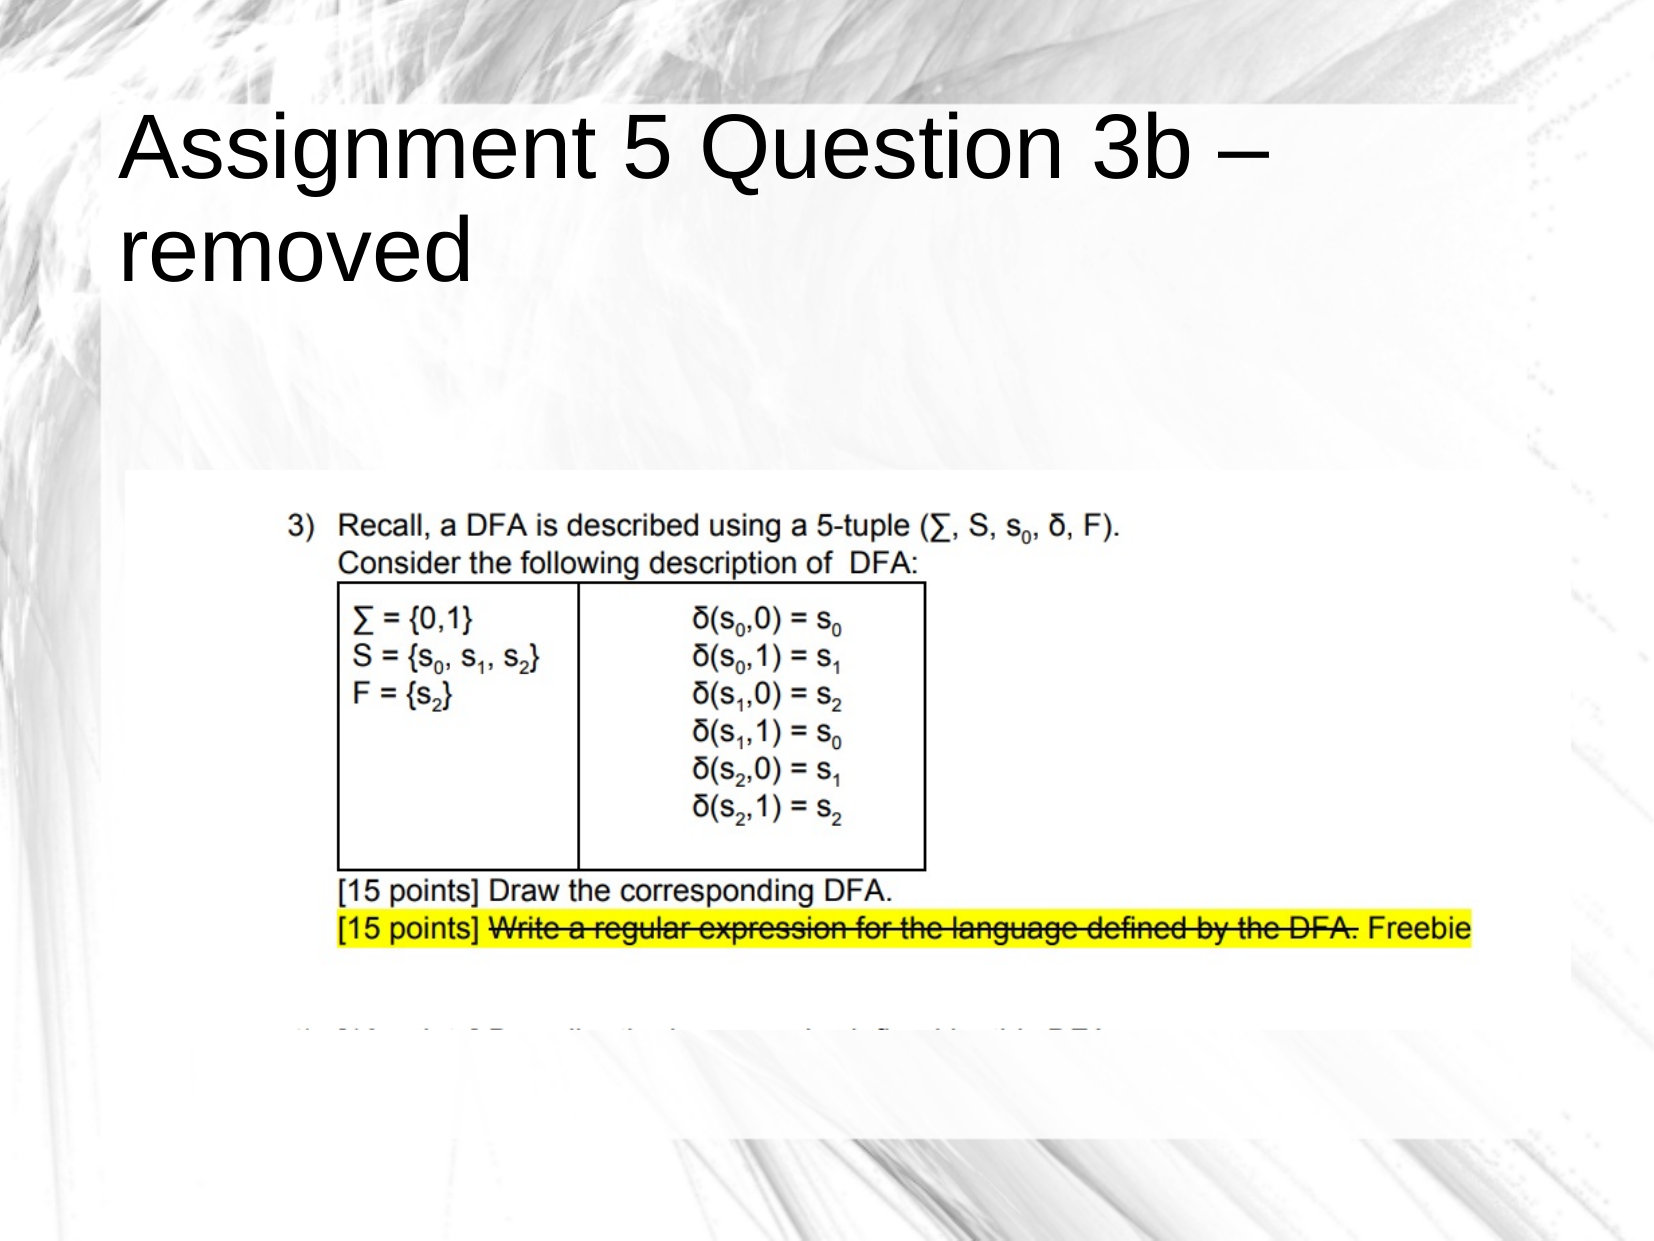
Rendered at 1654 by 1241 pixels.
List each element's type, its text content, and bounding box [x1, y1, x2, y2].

picture [0, 0, 1654, 1241]
title Assignment 5 Question 3b – removed [118, 93, 1506, 299]
